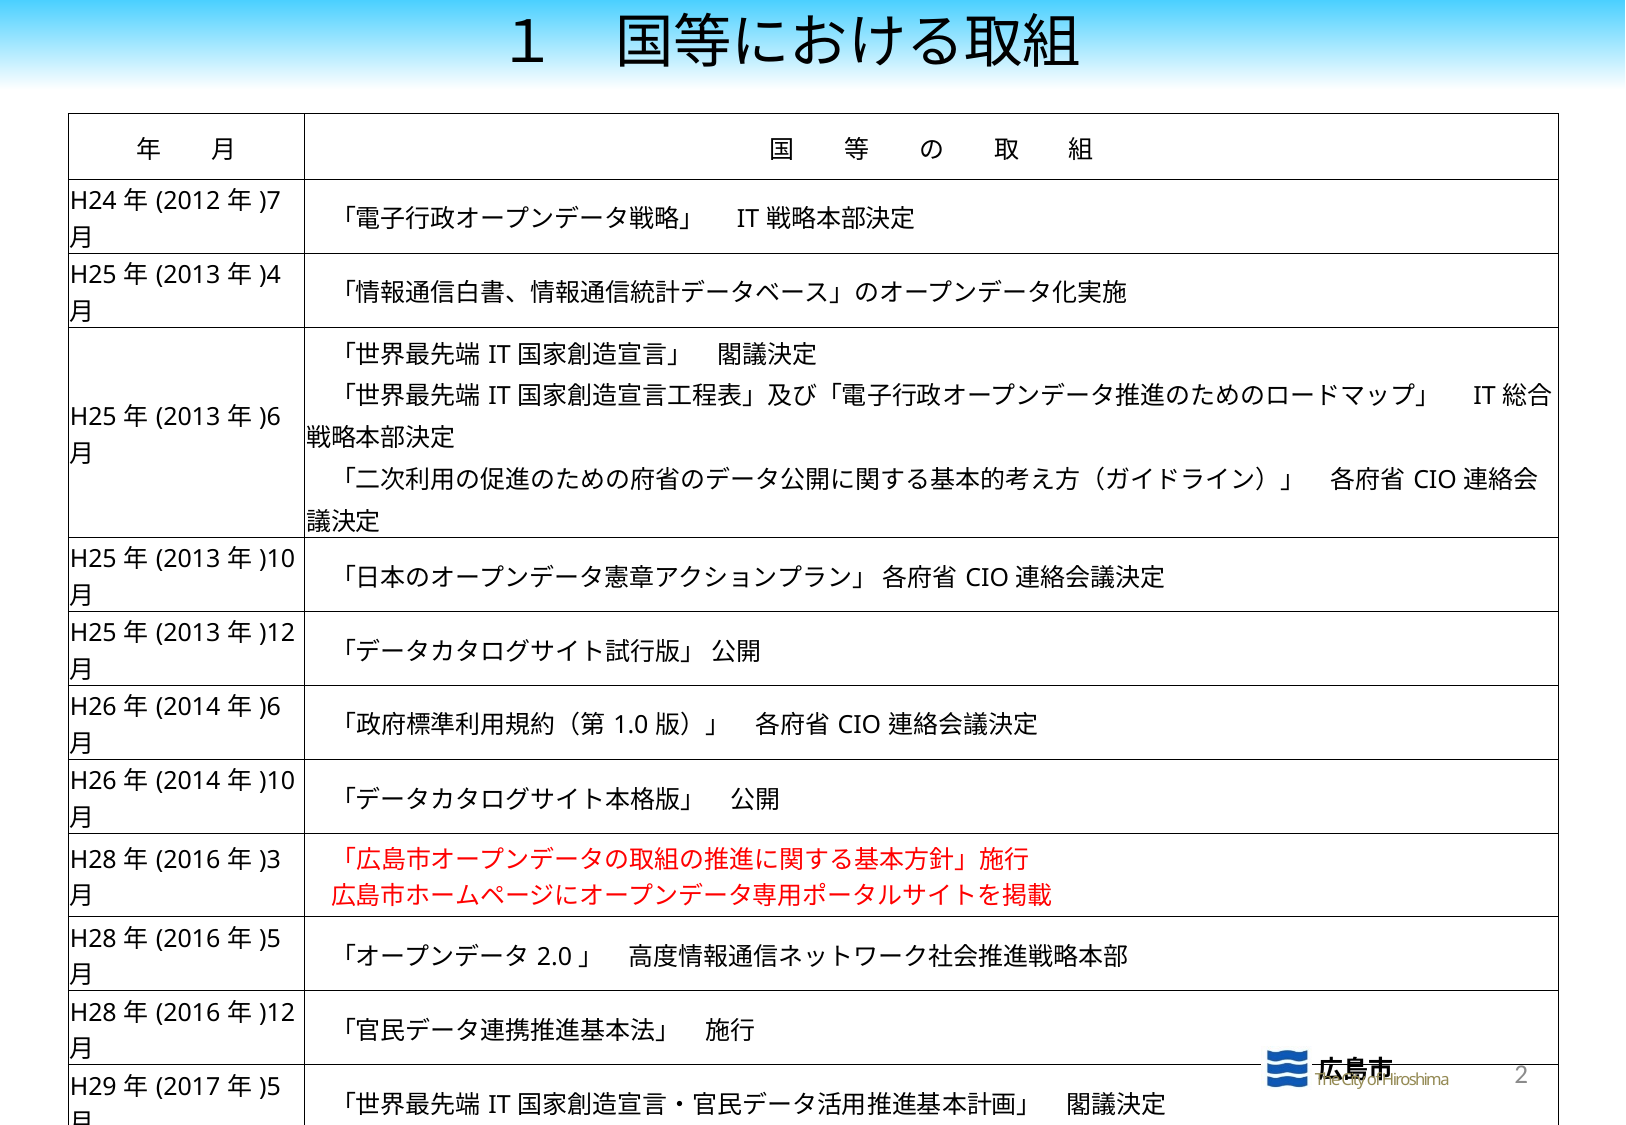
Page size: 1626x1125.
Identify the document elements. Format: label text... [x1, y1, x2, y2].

table_cell 「データカタログサイト本格版」 公開 [305, 760, 1558, 833]
table_cell 「政府標準利用規約（第1.0版）」 各府省CIO連絡会議決定 [305, 686, 1558, 759]
table_cell H26年(2014年)6月 [69, 686, 304, 759]
title １ 国等における取組 [70, 0, 1452, 95]
table_cell H25年(2013年)6月 [69, 328, 304, 537]
table_cell 「情報通信白書、情報通信統計データベース」のオープンデータ化実施 [305, 254, 1558, 327]
table_cell 「電子行政オープンデータ戦略」 IT戦略本部決定 [305, 180, 1558, 253]
table_cell H25年(2013年)12月 [69, 612, 304, 685]
table_cell H28年(2016年)5月 [69, 917, 304, 990]
table_cell H24年(2012年)7月 [69, 180, 304, 253]
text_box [1261, 1025, 1474, 1120]
table_cell H29年(2017年)5月 [69, 1065, 304, 1125]
table_cell 「世界最先端IT国家創造宣言・官民データ活用推進基本計画」 閣議決定 [305, 1065, 1258, 1125]
table_header 年 月 [69, 114, 304, 179]
table_cell H25年(2013年)4月 [69, 254, 304, 327]
table_cell H28年(2016年)3月 [69, 834, 304, 916]
table_cell 「世界最先端IT国家創造宣言」 閣議決定 「世界最先端IT国家創造宣言工程表」及び「電子行政オープンデータ推進のためのロードマップ」 IT総合戦略本部決定 「二次利用の促進のための府省のデータ公開に関する基本的考え方（ガイドライン）」 各府省CIO連絡会議決定 [305, 328, 1558, 537]
table_cell H26年(2014年)10月 [69, 760, 304, 833]
table_cell 「官民データ連携推進基本法」 施行 [305, 991, 1558, 1064]
table_cell H28年(2016年)12月 [69, 991, 304, 1064]
table_cell 「日本のオープンデータ憲章アクションプラン」 各府省CIO連絡会議決定 [305, 538, 1558, 611]
table_cell 「広島市オープンデータの取組の推進に関する基本方針」施行 広島市ホームページにオープンデータ専用ポータルサイトを掲載 [305, 834, 1558, 916]
table_cell 「世界最先端IT国家創造宣言・官民データ活用推進基本計画」 閣議決定 [1476, 1065, 1558, 1125]
table_header 国 等 の 取 組 [305, 114, 1558, 179]
table_cell 「データカタログサイト試行版」 公開 [305, 612, 1558, 685]
table_cell 「オープンデータ2.0」 高度情報通信ネットワーク社会推進戦略本部 [305, 917, 1558, 990]
table_cell H25年(2013年)10月 [69, 538, 304, 611]
